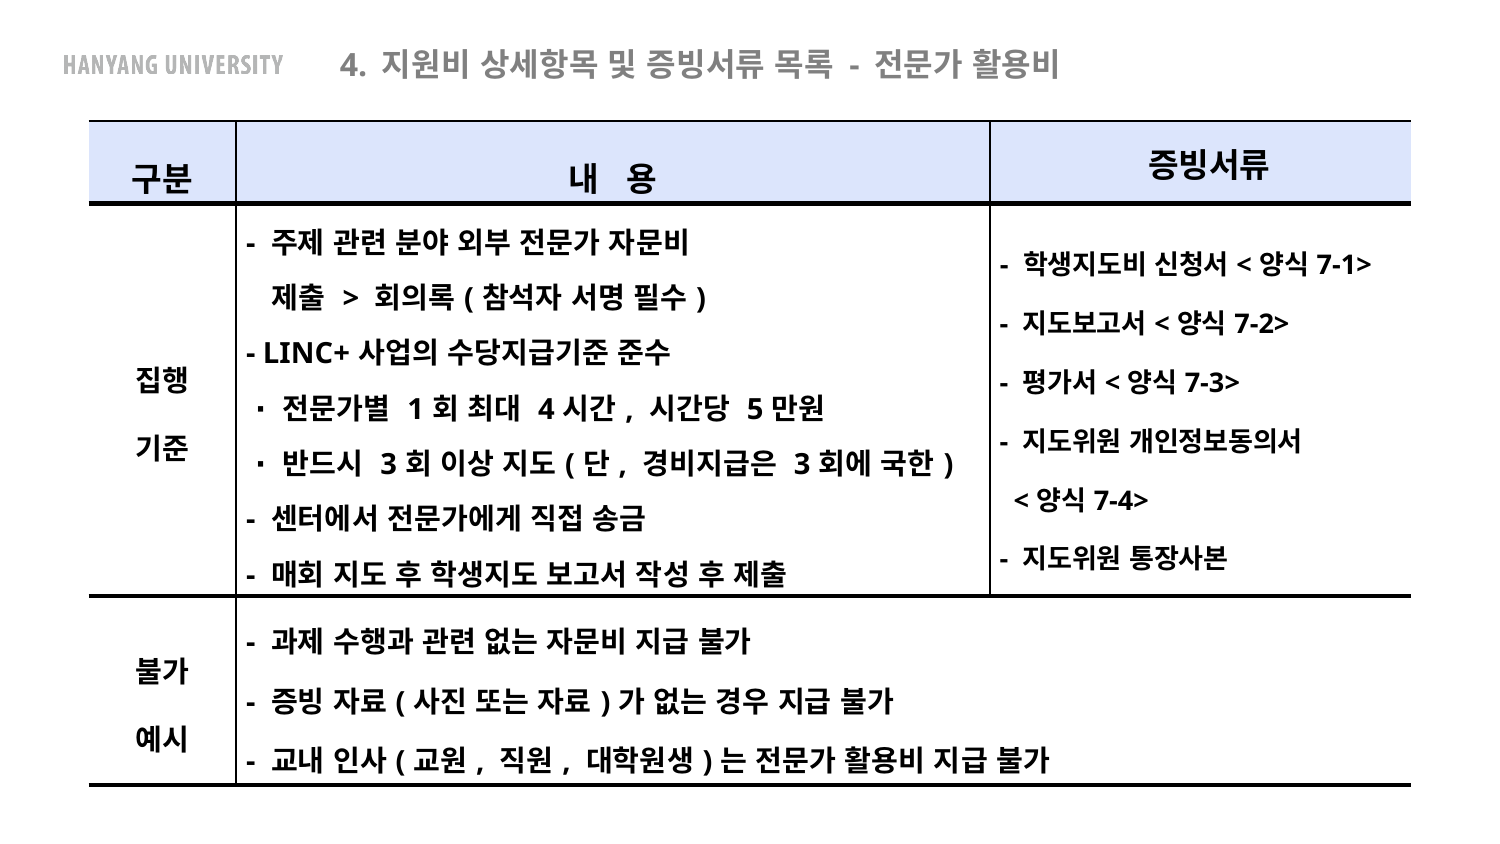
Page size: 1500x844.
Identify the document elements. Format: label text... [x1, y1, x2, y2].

table_cell 불가 예시 [89, 598, 235, 783]
table_cell - 주제 관련 분야 외부 전문가 자문비 제출 > 회의록(참석자 서명 필수) - LINC+사업의 수당지급기준 준수 ∙ 전문가별 1회 최대 4시간, 시간당 5만원 ∙ 반드시 3회 이상 지도(단, 경비지급은 3회에 국한) - 센터에서 전문가에게 직접 송금 - 매회 지도 후 학생지도 보고서 작성 후 제출 [237, 206, 989, 594]
table_cell - 과제 수행과 관련 없는 자문비 지급 불가 - 증빙 자료(사진 또는 자료)가 없는 경우 지급 불가 - 교내 인사(교원, 직원, 대학원생)는 전문가 활용비 지급 불가 [237, 598, 1411, 783]
table_cell 집행 기준 [89, 206, 235, 594]
list 4. 지원비 상세항목 및 증빙서류 목록 - 전문가 활용비 [324, 37, 1365, 91]
table_header 증빙서류 [991, 122, 1411, 201]
picture [63, 55, 283, 75]
table_header 내 용 [237, 122, 989, 201]
table_header 구분 [89, 122, 235, 201]
table_cell - 학생지도비 신청서<양식7-1> - 지도보고서<양식7-2> - 평가서<양식7-3> - 지도위원 개인정보동의서 <양식7-4> - 지도위원 통장사본 [991, 206, 1411, 594]
